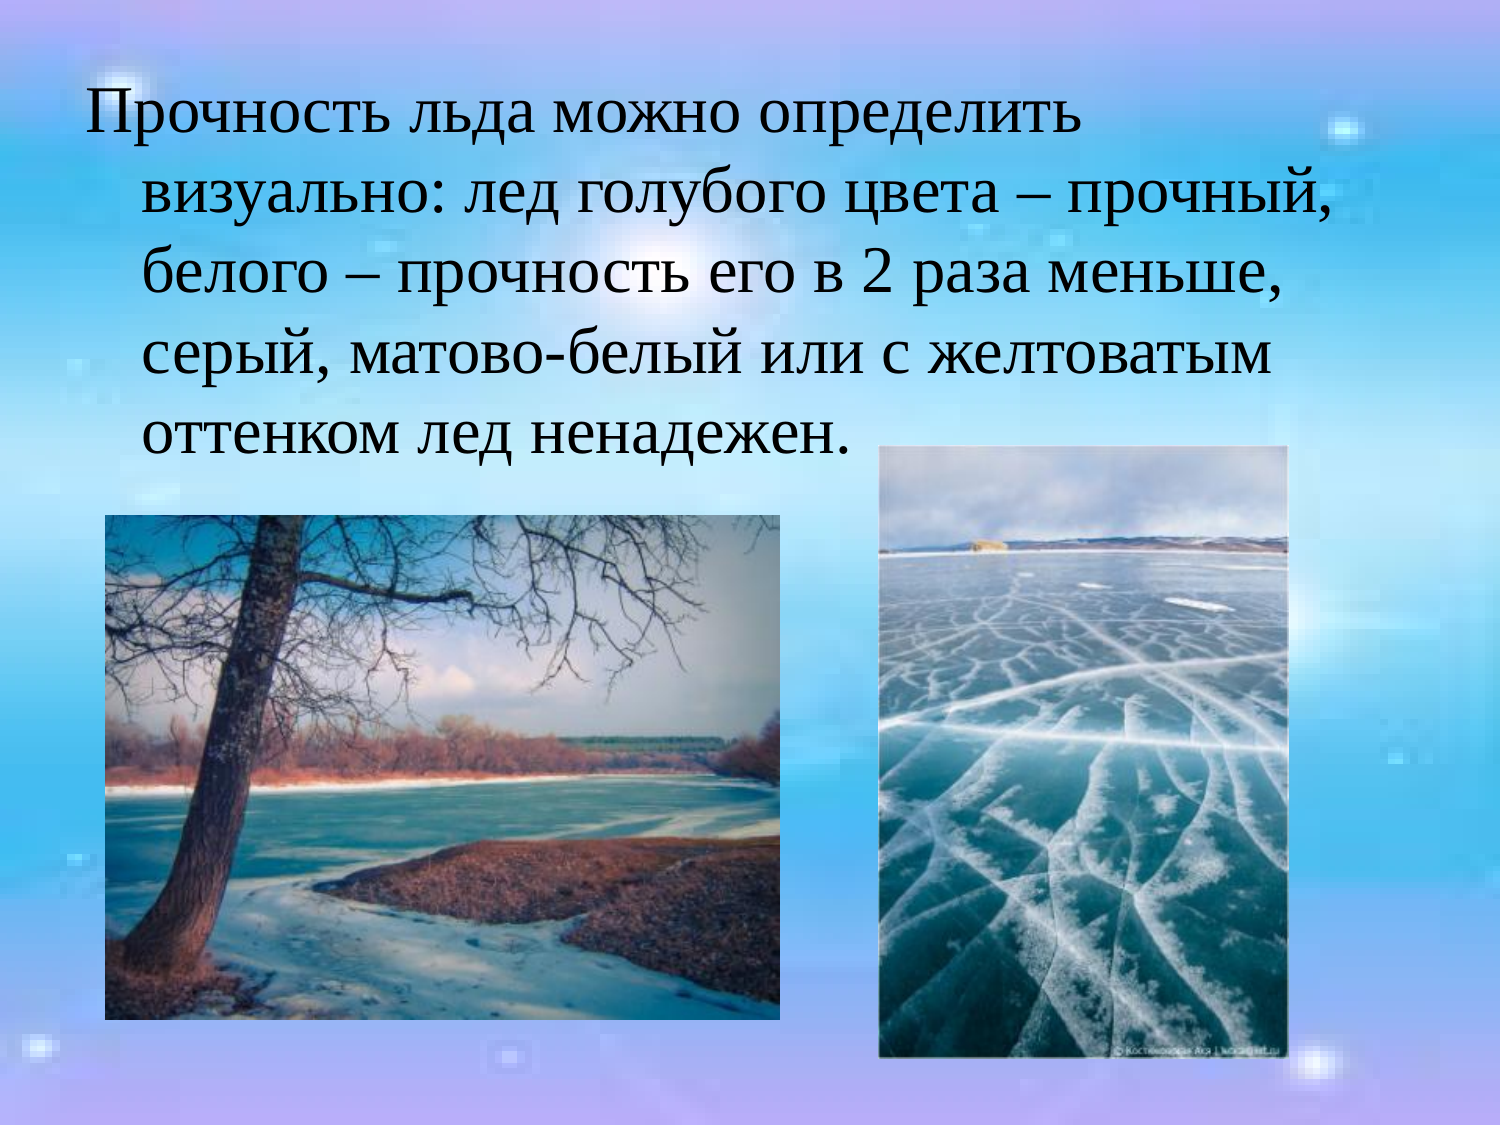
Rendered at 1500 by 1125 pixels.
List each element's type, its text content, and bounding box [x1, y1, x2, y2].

list Прочность льда можно определить визуально: лед голубого цвета – прочный, белого – прочность его в 2 раза меньше, серый, матово-белый или с желтоватым оттенком лед ненадежен. [70, 58, 1421, 801]
picture [0, 0, 1500, 1125]
